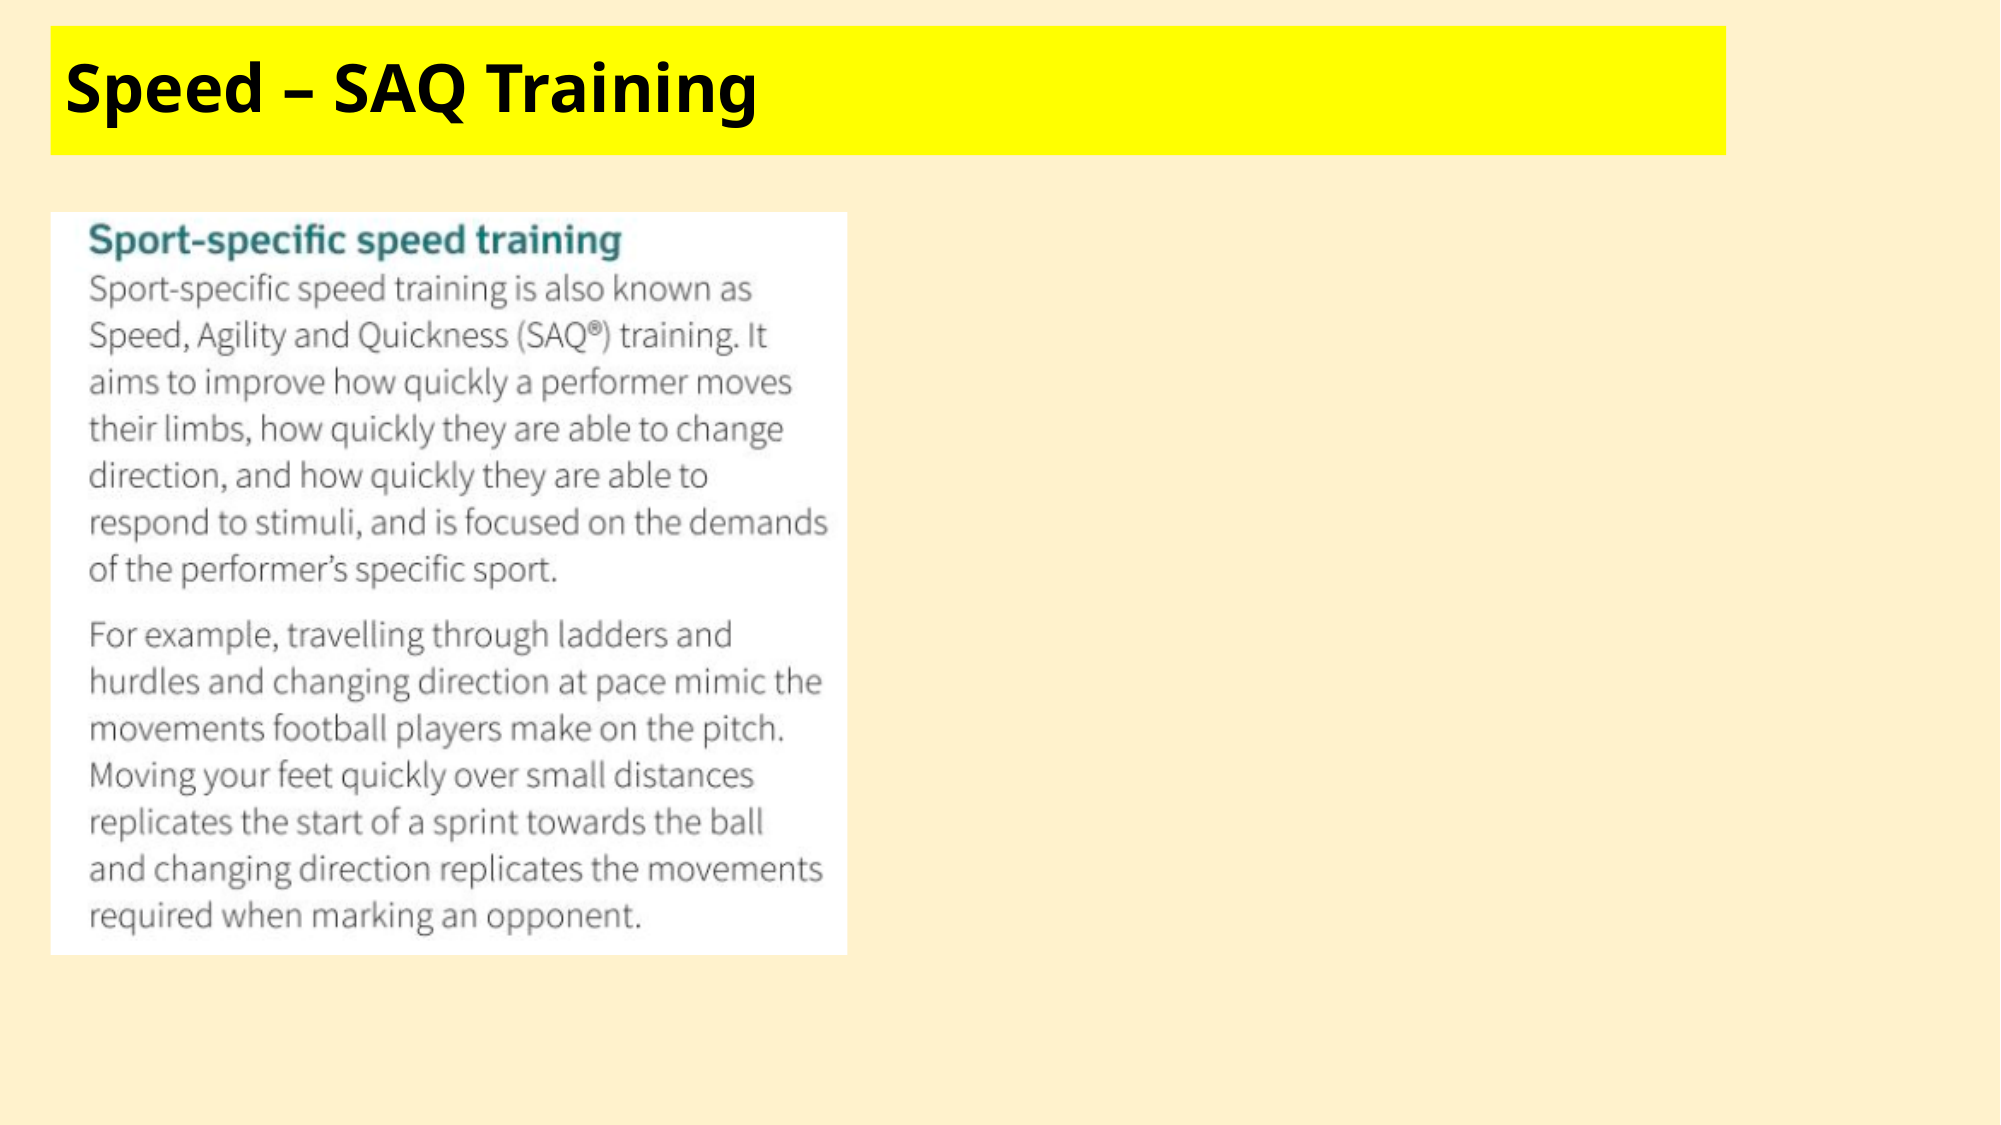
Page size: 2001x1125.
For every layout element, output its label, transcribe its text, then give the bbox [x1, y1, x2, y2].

picture [50, 212, 848, 955]
title Speed – SAQ Training [50, 25, 1727, 156]
